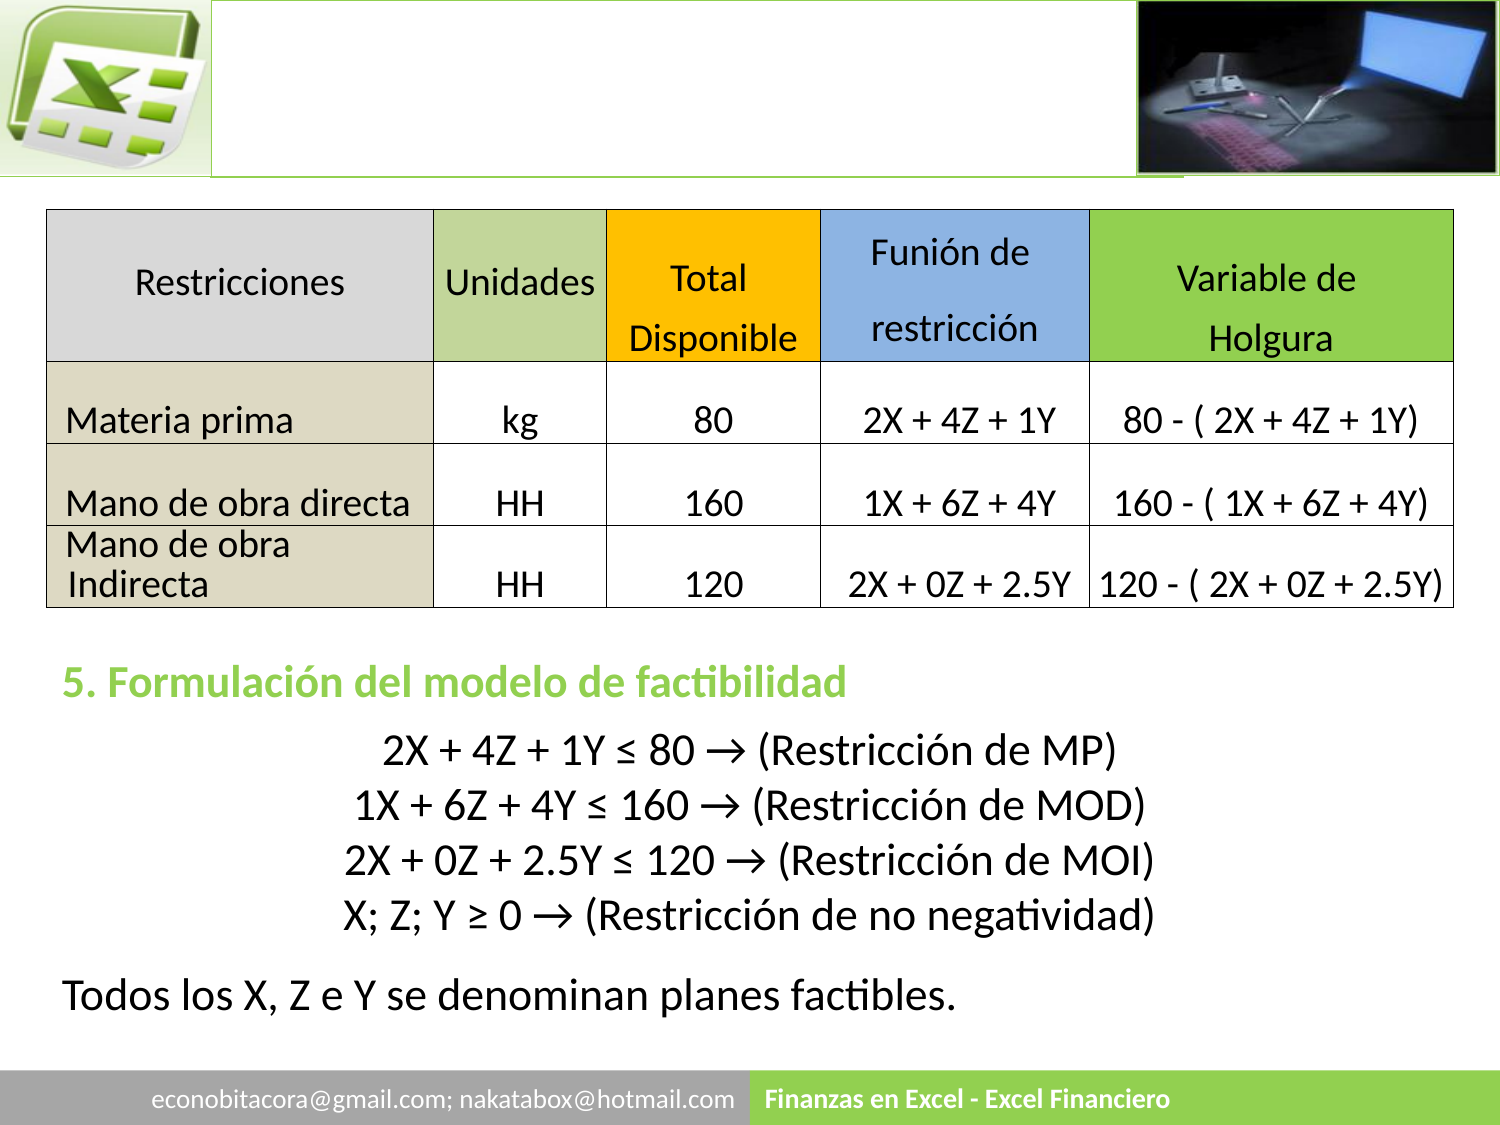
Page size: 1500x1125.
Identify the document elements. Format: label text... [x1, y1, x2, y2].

table_cell 160 - ( 1X + 6Z + 4Y) [1090, 444, 1453, 525]
table_header Restricciones [47, 210, 433, 361]
table_cell 80 - ( 2X + 4Z + 1Y) [1090, 362, 1453, 443]
table_header Total [607, 210, 820, 302]
table_cell HH [434, 526, 606, 607]
table_header Variable de [1090, 210, 1453, 302]
text_box Finanzas en Excel - Excel Financiero [749, 1070, 1500, 1125]
table_cell 2X + 4Z + 1Y [821, 362, 1089, 443]
table_cell 160 [607, 444, 820, 525]
table_cell kg [434, 362, 606, 443]
text_box [212, 0, 1134, 178]
table_cell 2X + 0Z + 2.5Y [821, 526, 1089, 607]
table_cell Mano de obra hIndirecta [47, 526, 433, 607]
text_box 5. Formulación del modelo de factibilidad 2X + 4Z + 1Y ≤ 80 → (Restricción de MP) 1X + 6Z + 4Y ≤ 160 → (Restricción de MOD) 2X + 0Z + 2.5Y ≤ 120 → (Restricción de MOI) X; Z; Y ≥ 0 → (Restricción de no negatividad) Todos los X, Z e Y se denominan planes factibles. [46, 644, 1454, 1055]
picture [0, 0, 212, 177]
table_cell HH [434, 444, 606, 525]
text_box econobitacora@gmail.com; nakatabox@hotmail.com [0, 1070, 749, 1125]
table_cell Disponible [607, 302, 820, 361]
picture [1136, 0, 1500, 177]
table_header Funión de [821, 210, 1089, 302]
table_header Unidades [434, 210, 606, 361]
table_cell Materia prima [47, 362, 433, 443]
table_cell 120 - ( 2X + 0Z + 2.5Y) [1090, 526, 1453, 607]
table_cell 120 [607, 526, 820, 607]
table_cell 80 [607, 362, 820, 443]
table_cell restricción [821, 302, 1089, 361]
table_cell Holgura [1090, 302, 1453, 361]
table_cell 1X + 6Z + 4Y [821, 444, 1089, 525]
table_cell Mano de obra directa [47, 444, 433, 525]
